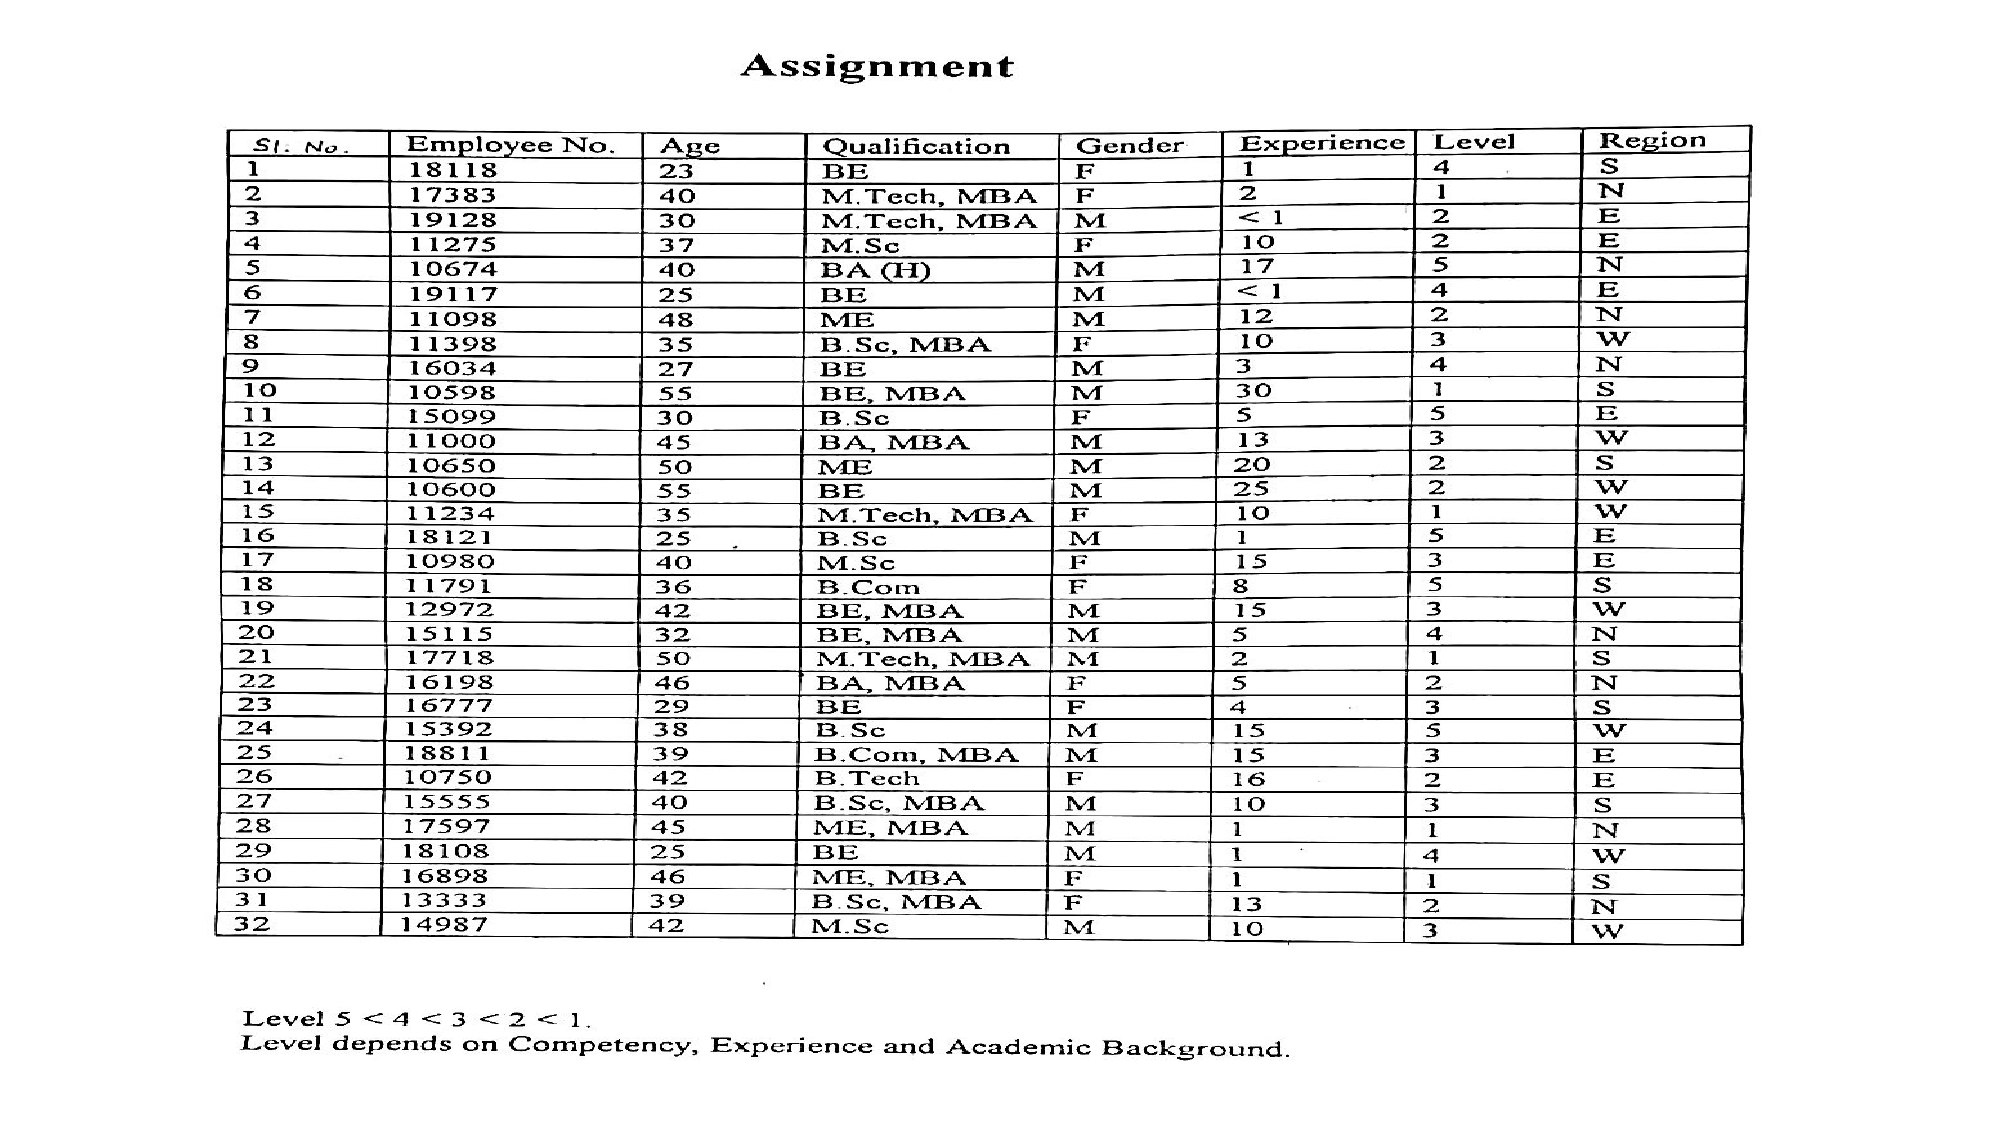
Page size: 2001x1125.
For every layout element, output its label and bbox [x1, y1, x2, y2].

picture [202, 28, 1787, 1097]
